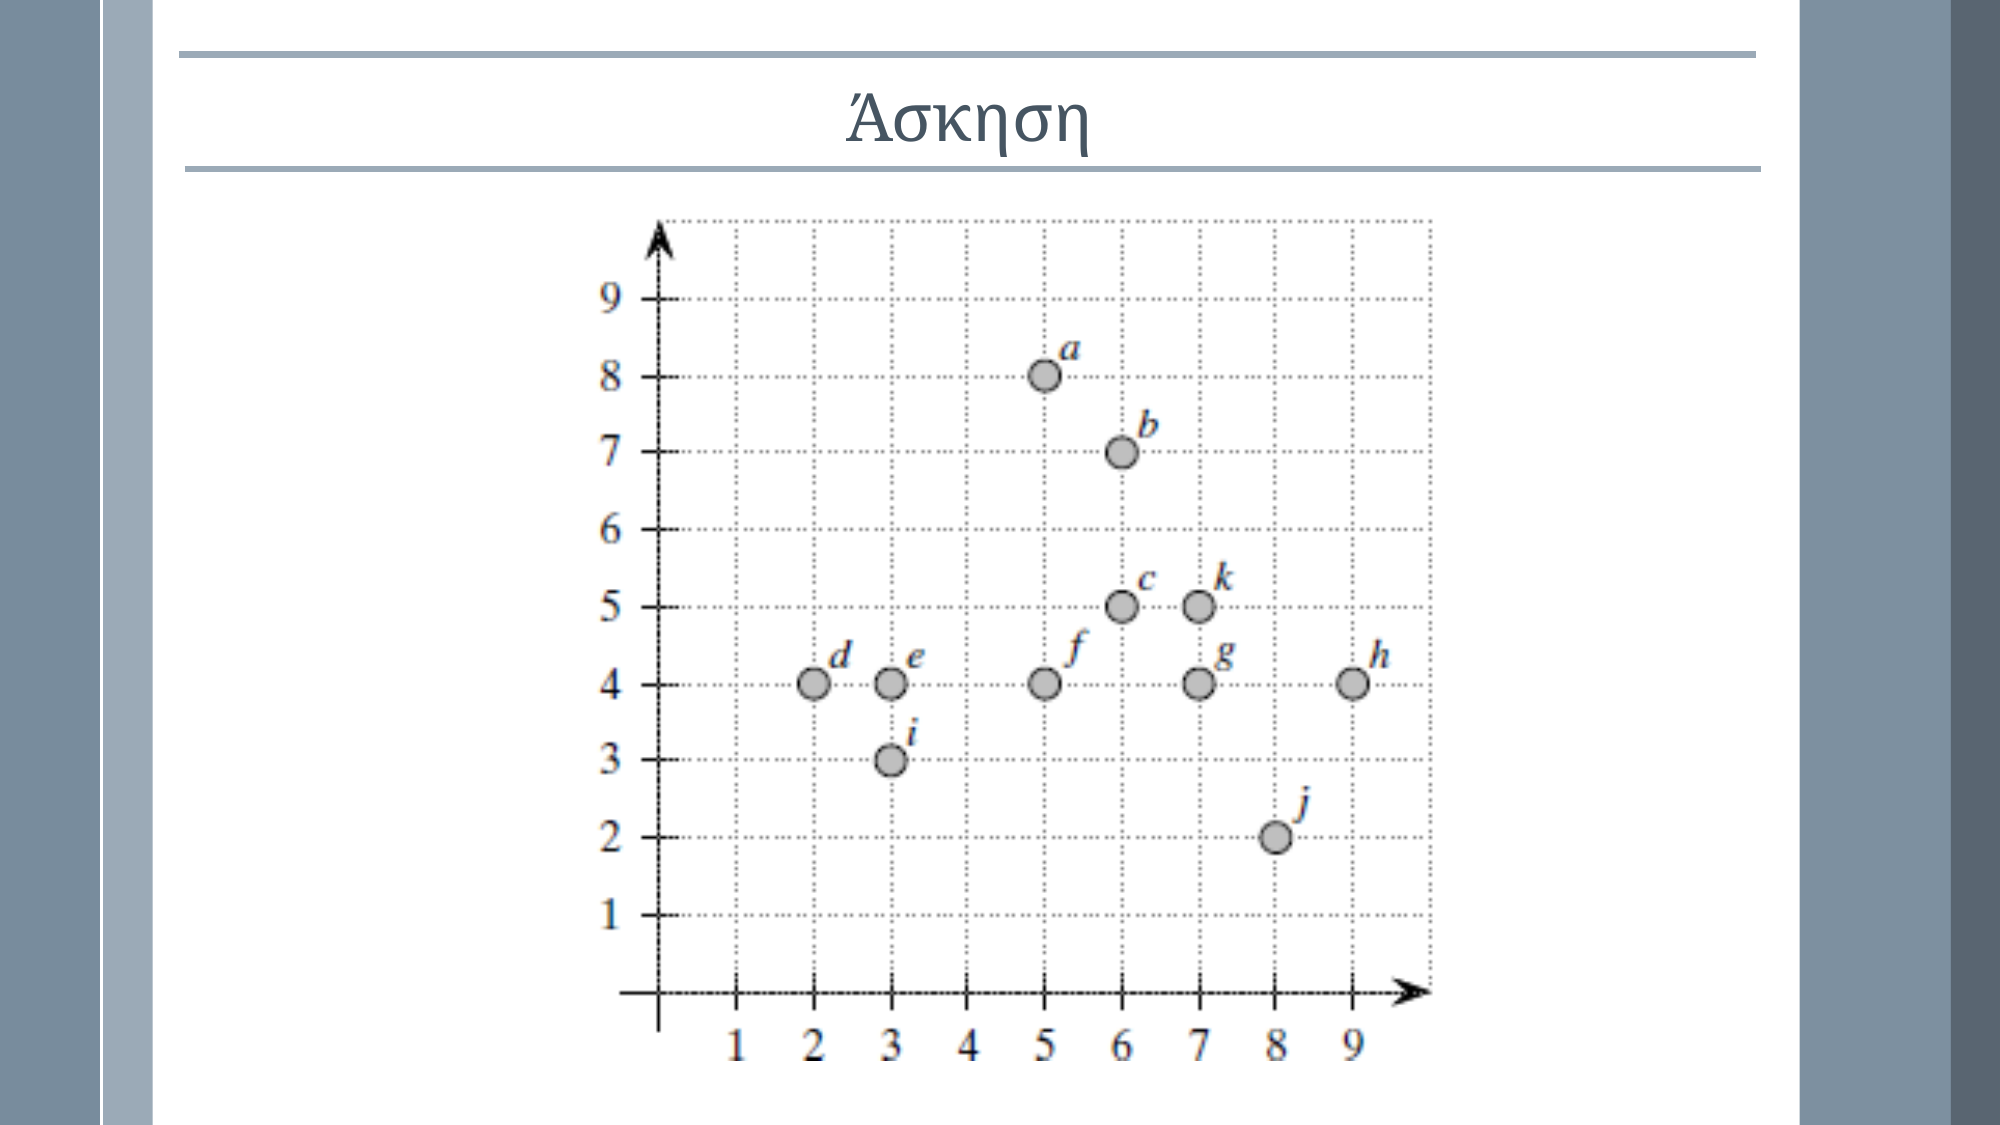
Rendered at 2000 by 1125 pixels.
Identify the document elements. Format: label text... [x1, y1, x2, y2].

picture [574, 196, 1461, 1061]
text_box Άσκηση [184, 67, 1756, 162]
